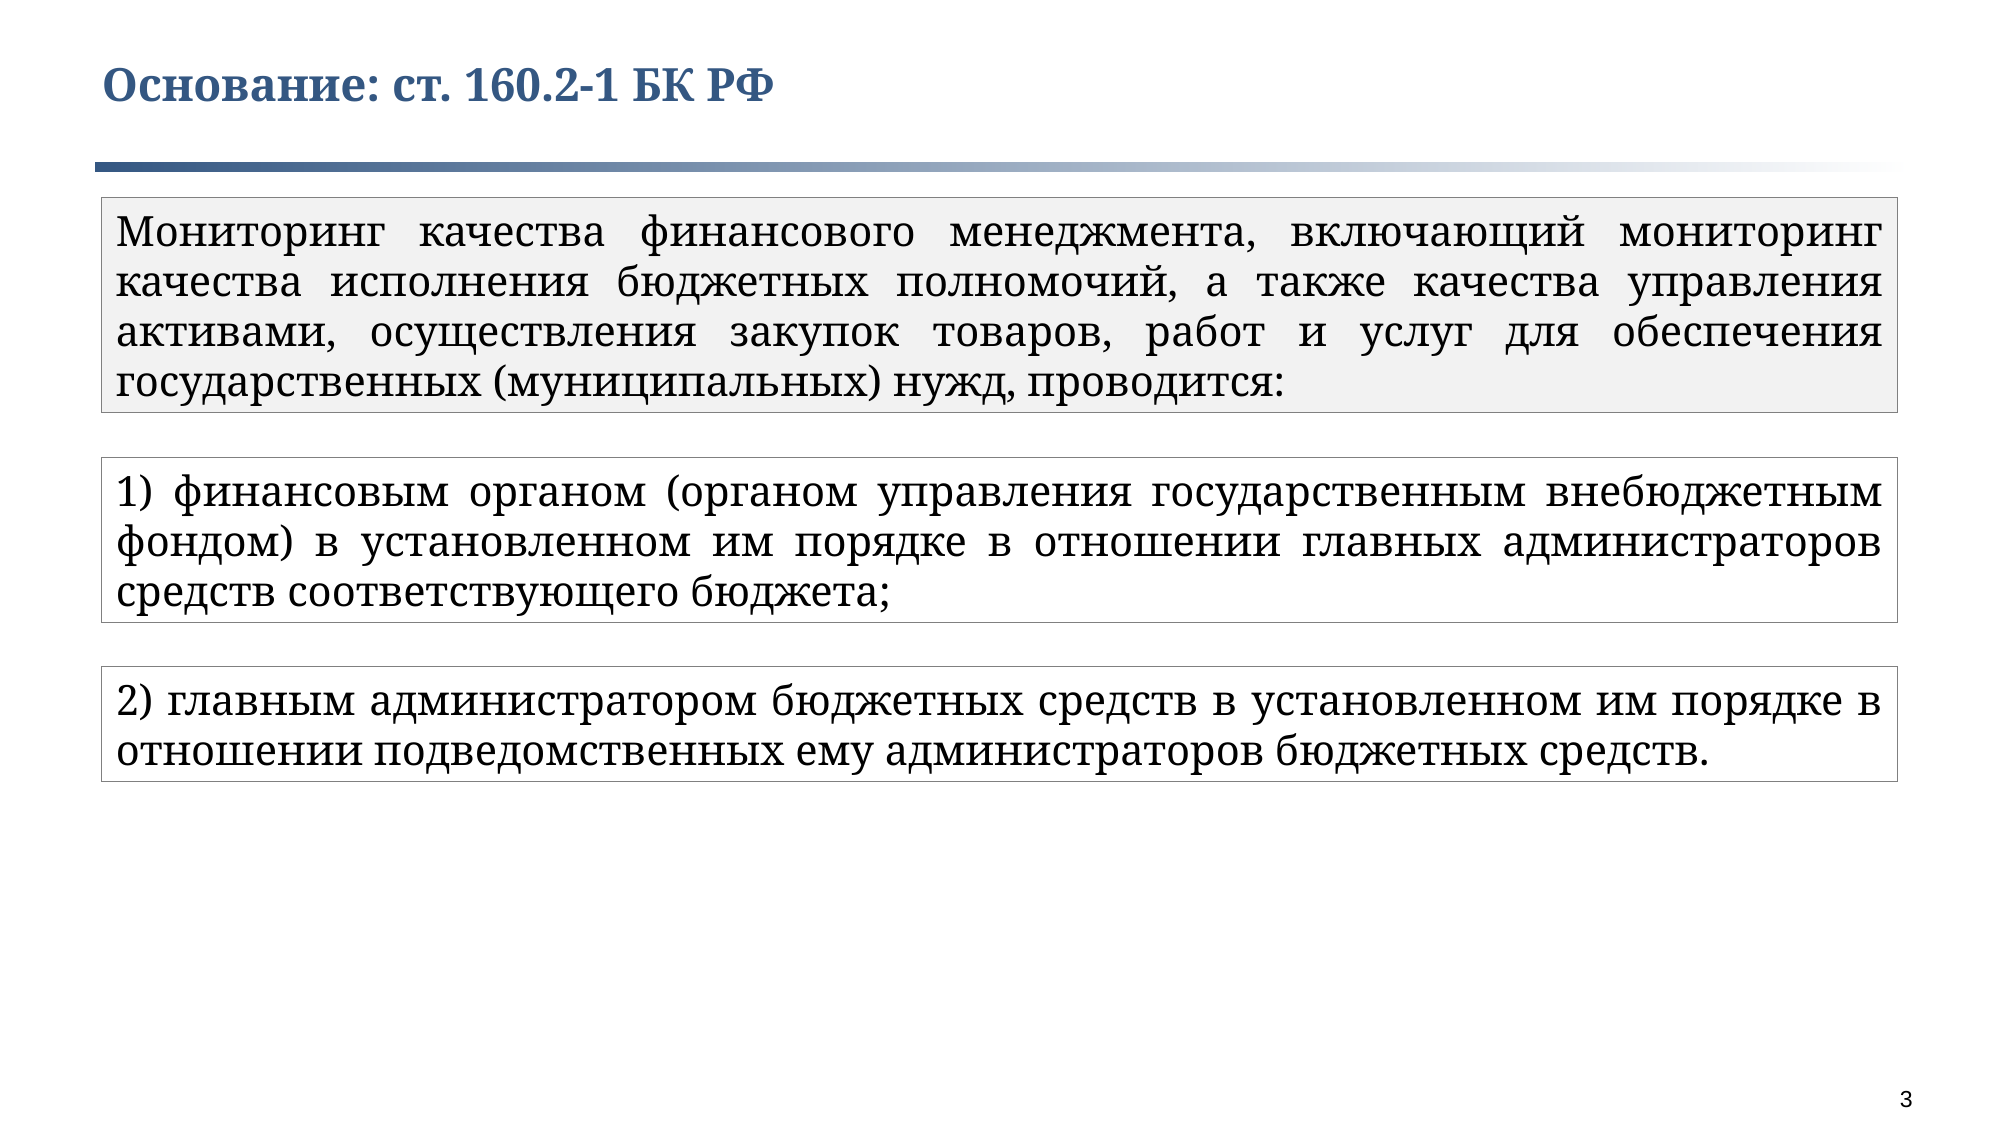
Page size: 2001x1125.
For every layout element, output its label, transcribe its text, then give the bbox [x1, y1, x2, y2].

text_box 2) главным администратором бюджетных средств в установленном им порядке в отношении подведомственных ему администраторов бюджетных средств. [101, 666, 1898, 782]
text_box 1) финансовым органом (органом управления государственным внебюджетным фондом) в установленном им порядке в отношении главных администраторов средств соответствующего бюджета; [101, 457, 1898, 623]
text_box Основание: ст. 160.2-1 БК РФ [87, 47, 1748, 139]
text_box Мониторинг качества финансового менеджмента, включающий мониторинг качества исполнения бюджетных полномочий, а также качества управления активами, осуществления закупок товаров, работ и услуг для обеспечения государственных (муниципальных) нужд, проводится: [101, 197, 1898, 413]
